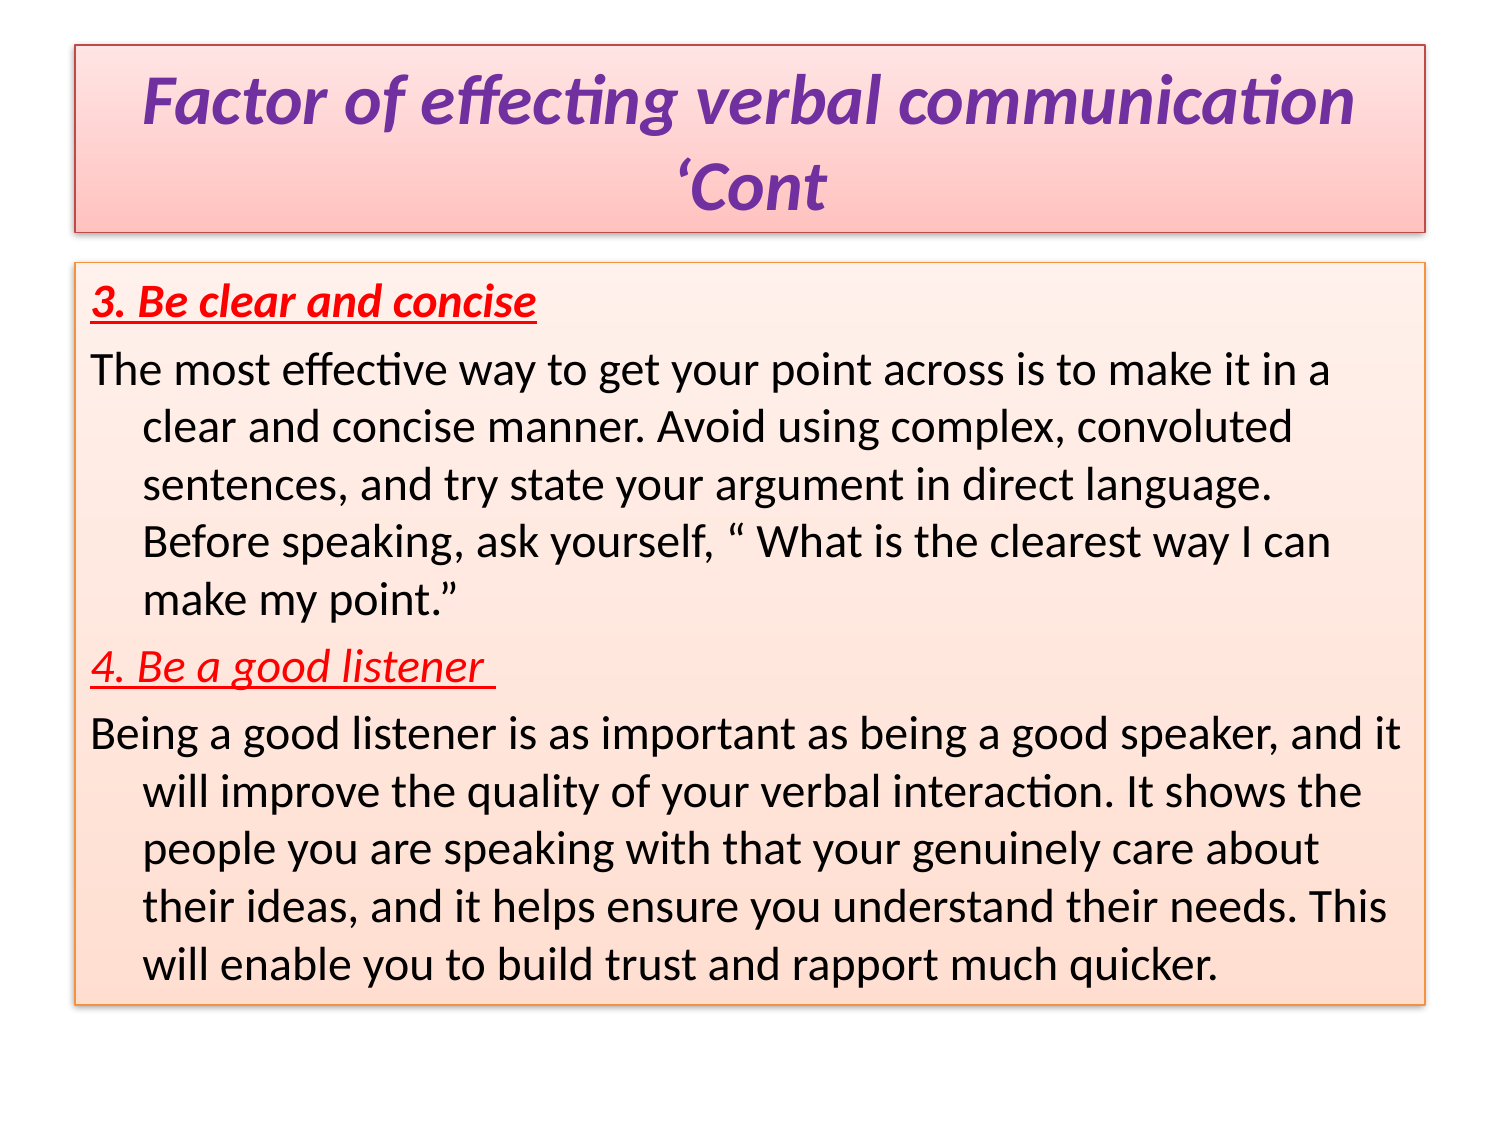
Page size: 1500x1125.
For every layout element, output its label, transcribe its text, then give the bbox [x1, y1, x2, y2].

title Factor of effecting verbal communication ‘Cont [74, 44, 1426, 233]
list 3. Be clear and concise The most effective way to get your point across is to make it in a clear and concise manner. Avoid using complex, convoluted sentences, and try state your argument in direct language. Before speaking, ask yourself, “ What is the clearest way I can make my point.” 4. Be a good listener Being a good listener is as important as being a good speaker, and it will improve the quality of your verbal interaction. It shows the people you are speaking with that your genuinely care about their ideas, and it helps ensure you understand their needs. This will enable you to build trust and rapport much quicker. [74, 262, 1426, 1006]
